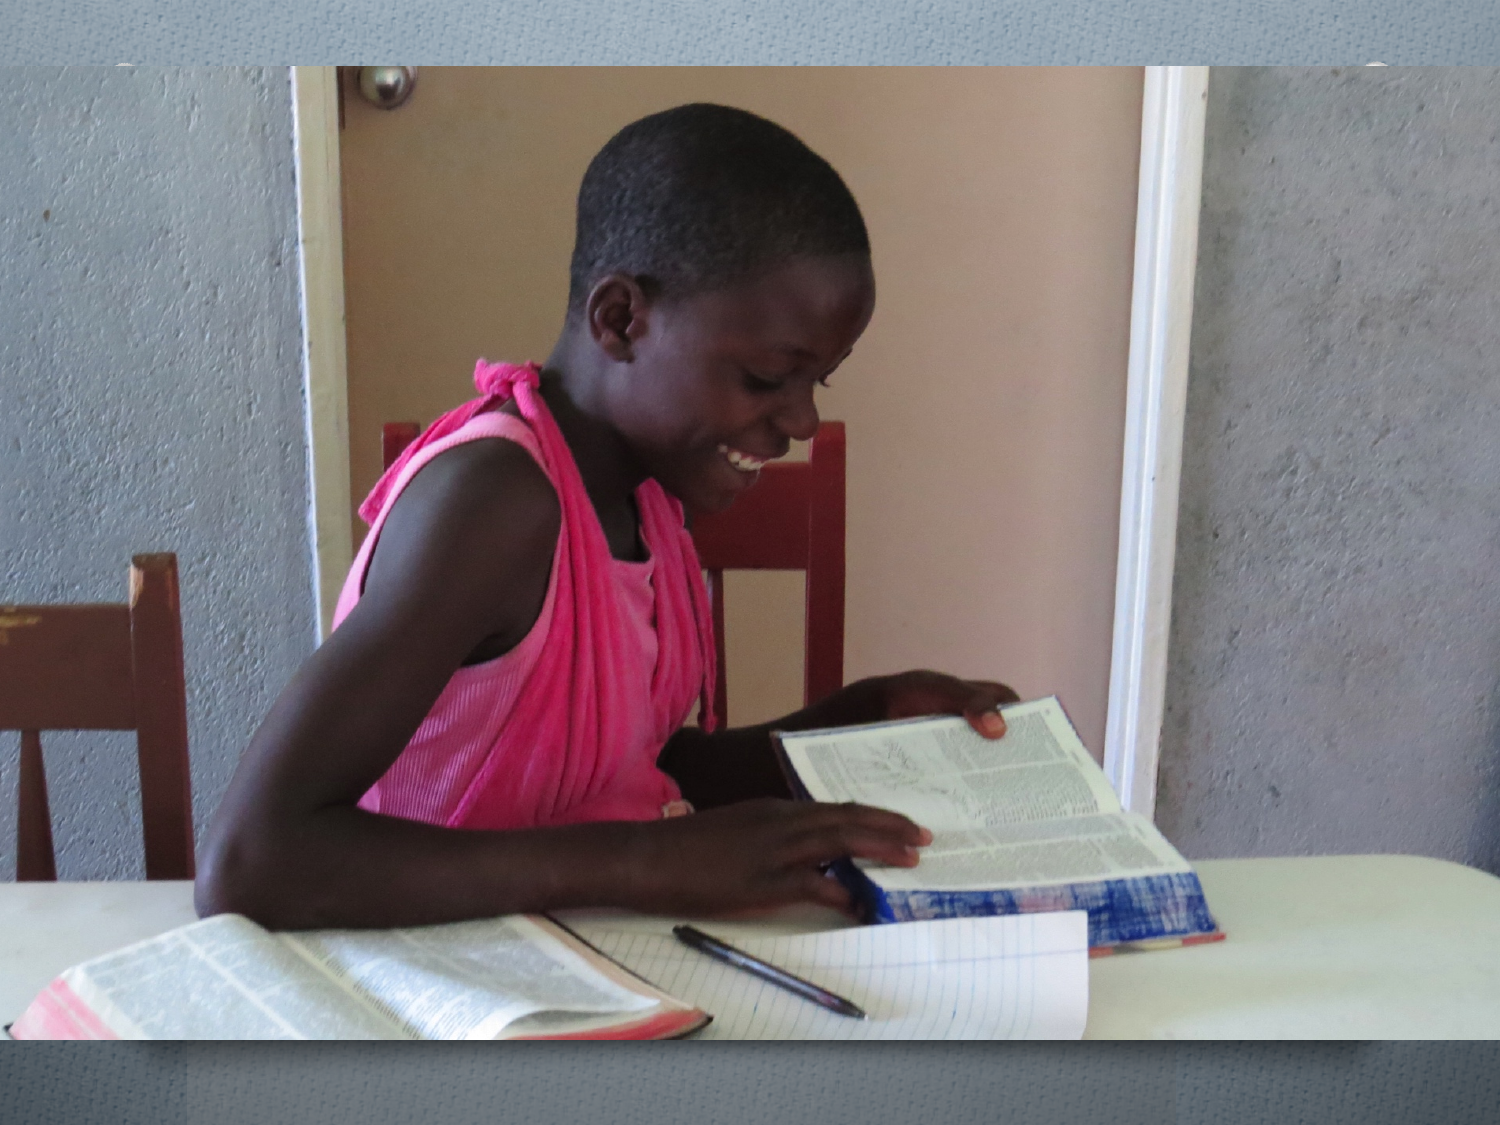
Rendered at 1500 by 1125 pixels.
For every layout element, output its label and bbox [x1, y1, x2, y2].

picture [0, 29, 1500, 1040]
